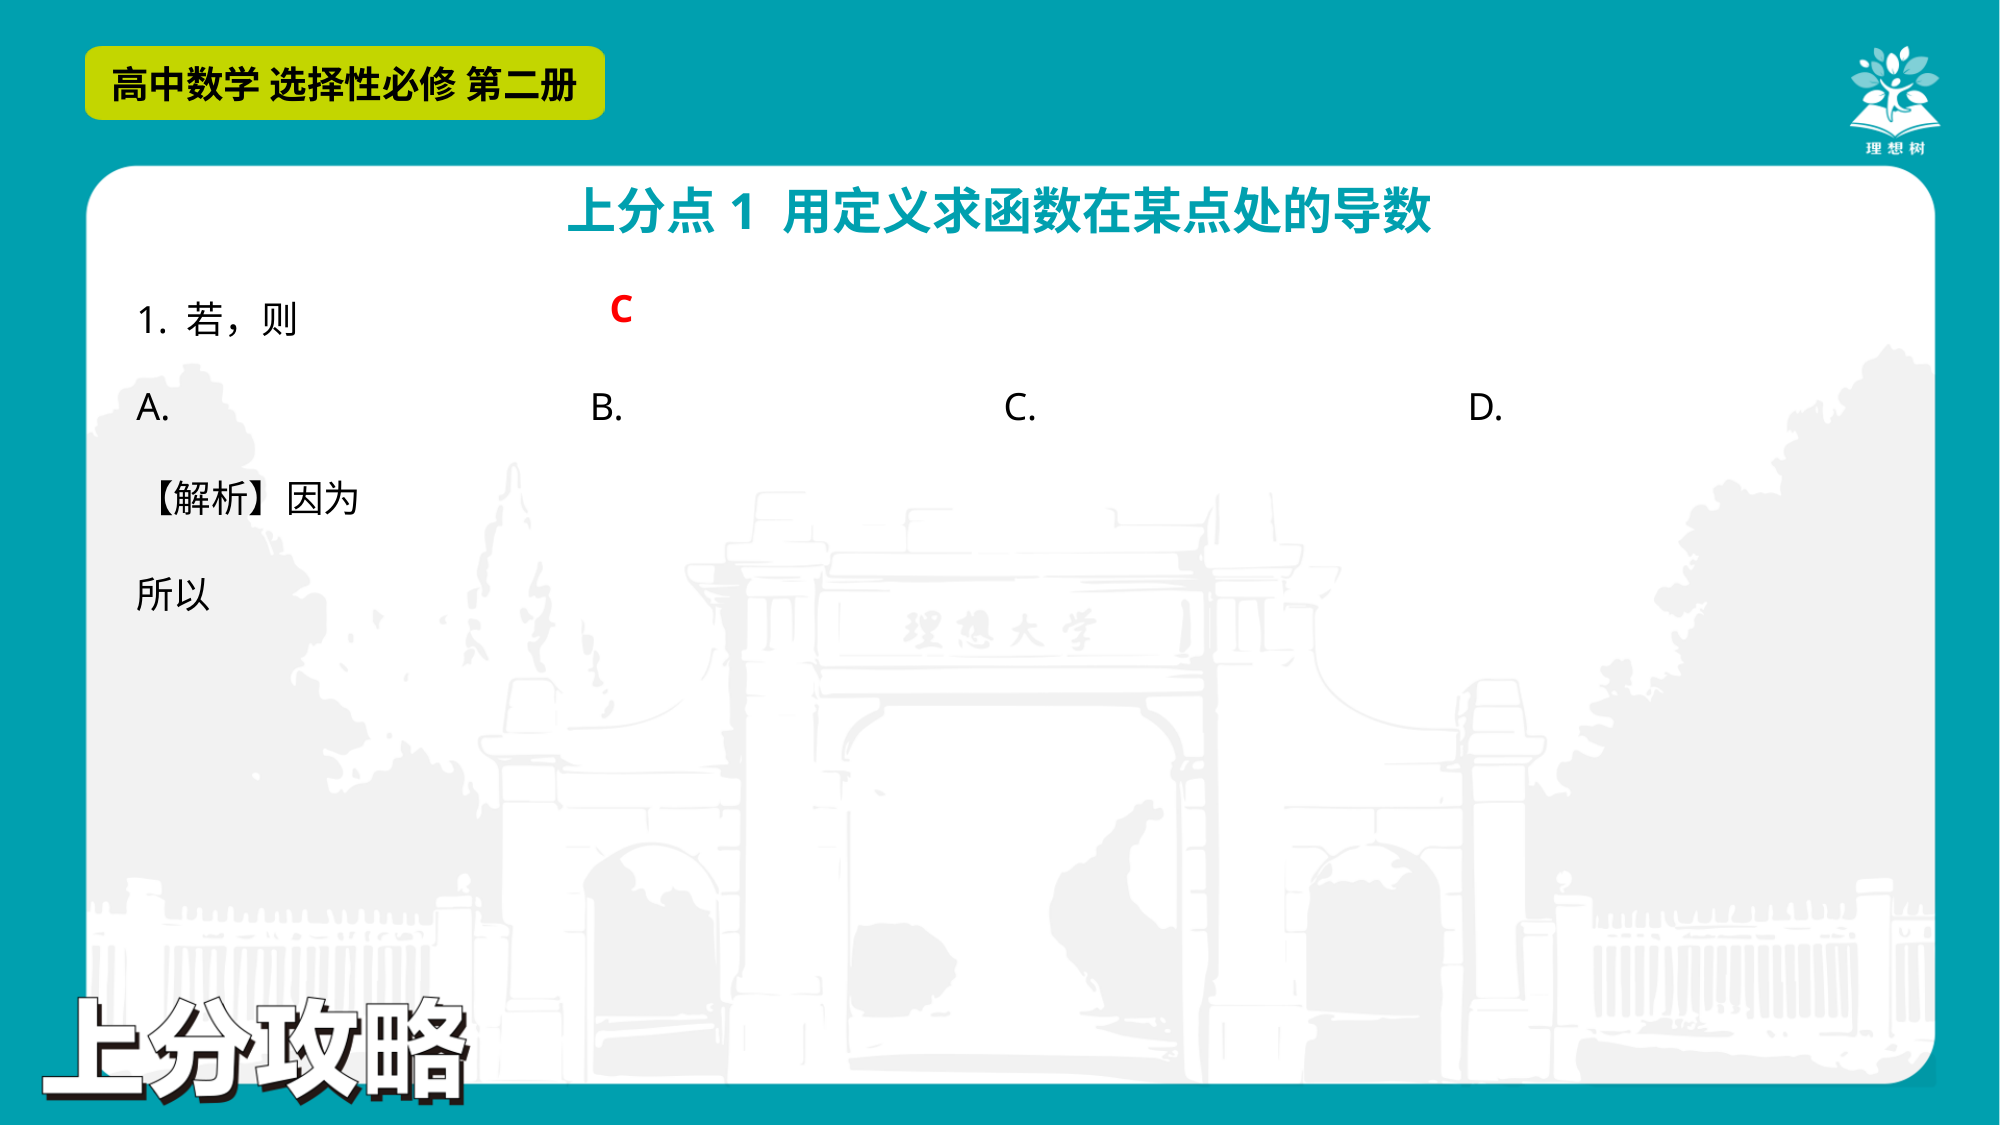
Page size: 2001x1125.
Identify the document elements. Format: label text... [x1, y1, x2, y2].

picture [0, 0, 2000, 1125]
text_box C [594, 284, 649, 329]
